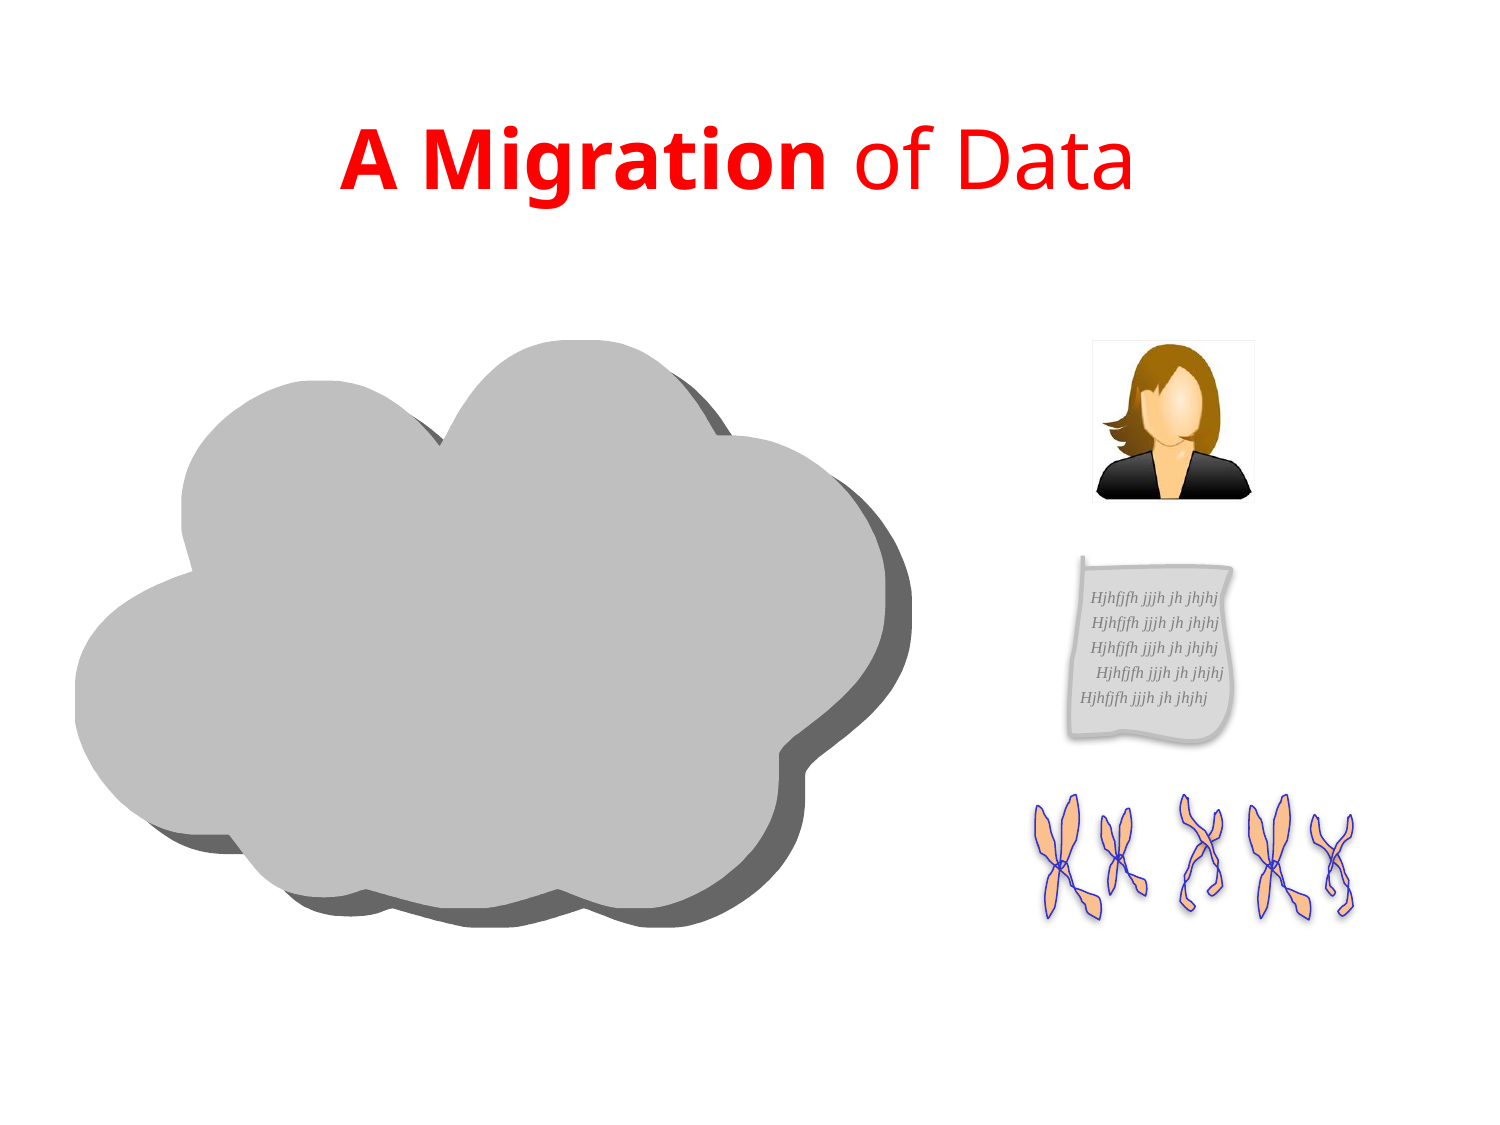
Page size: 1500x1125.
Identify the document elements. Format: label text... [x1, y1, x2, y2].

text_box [1068, 555, 1240, 742]
picture [1092, 339, 1256, 503]
title A Migration of Data [112, 62, 1388, 251]
picture [74, 339, 913, 928]
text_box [1034, 794, 1354, 921]
